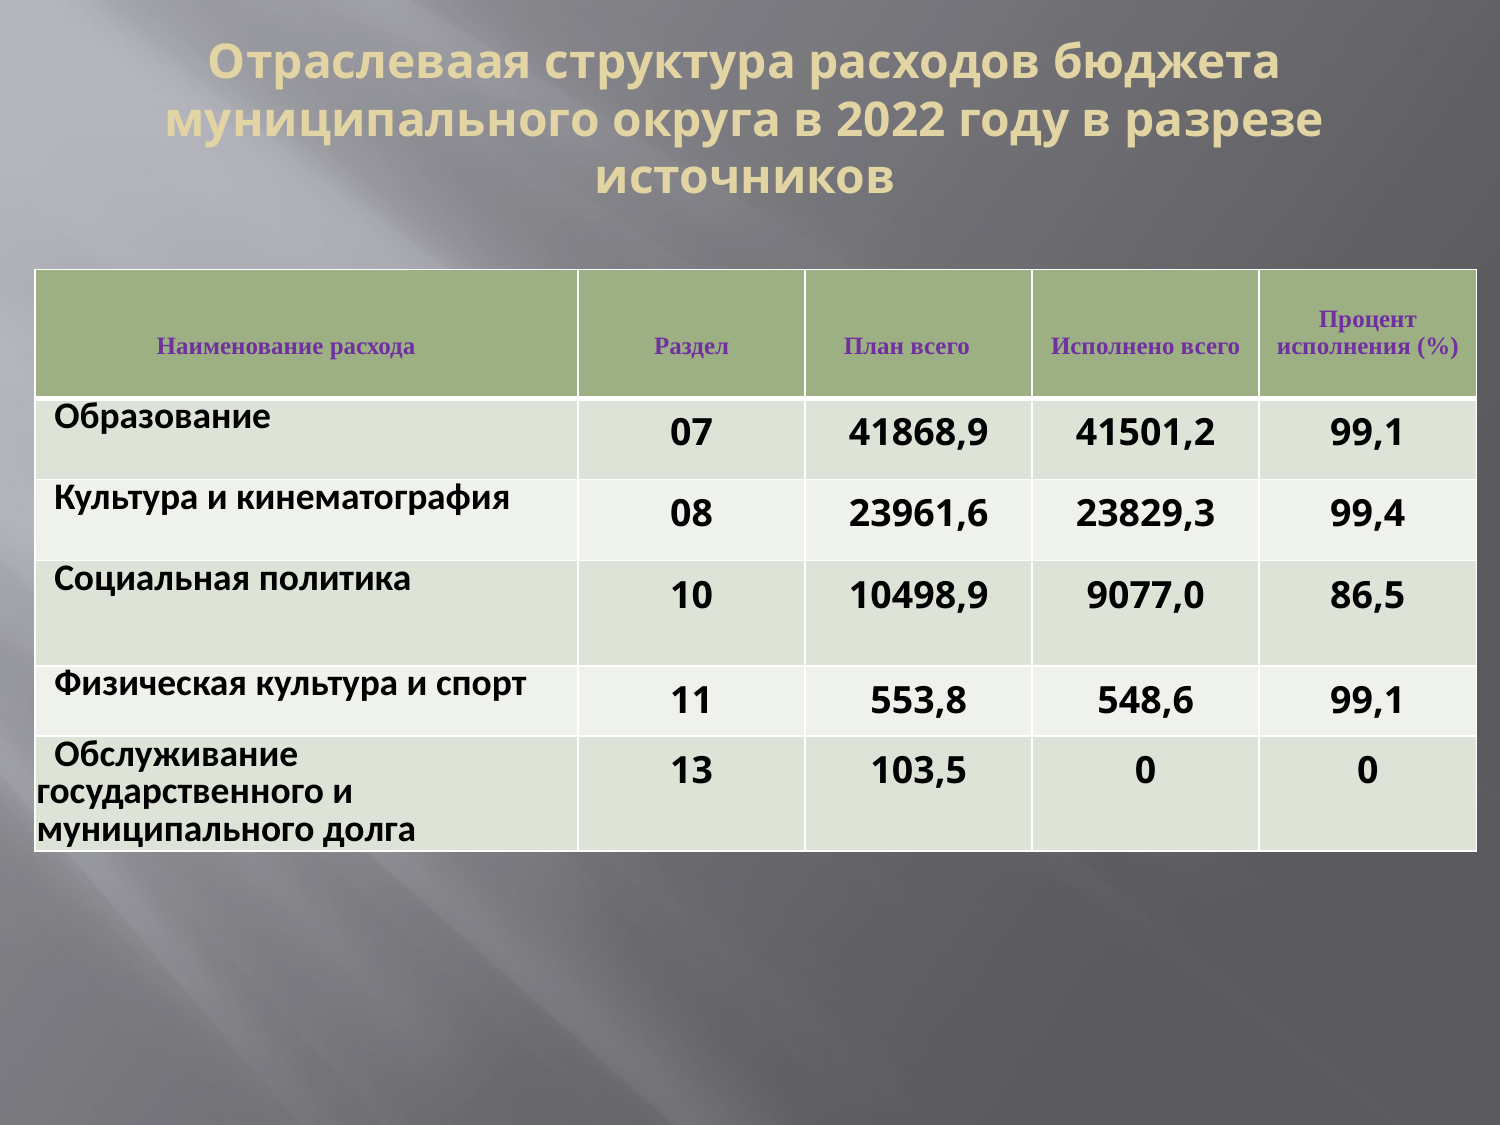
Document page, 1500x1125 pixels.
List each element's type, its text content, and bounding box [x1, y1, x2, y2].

table_header Исполнено всего [1033, 270, 1258, 396]
table_cell 0 [1260, 737, 1476, 850]
table_cell 23961,6 [806, 480, 1031, 560]
table_cell Образование [36, 401, 577, 479]
table_header Процент исполнения (%) [1260, 270, 1476, 396]
table_header Наименование расхода [36, 270, 577, 396]
table_header Раздел [579, 270, 804, 396]
table_cell 13 [579, 737, 804, 850]
table_cell 0 [1033, 737, 1258, 850]
table_cell 10498,9 [806, 561, 1031, 665]
table_cell 11 [579, 667, 804, 735]
table_cell 99,4 [1260, 480, 1476, 560]
table_cell 41868,9 [806, 401, 1031, 479]
table_cell Культура и кинематография [36, 480, 577, 560]
table_cell 86,5 [1260, 561, 1476, 665]
table_cell 9077,0 [1033, 561, 1258, 665]
table_header План всего [806, 270, 1031, 396]
table_cell 553,8 [806, 667, 1031, 735]
table_cell 08 [579, 480, 804, 560]
table_cell Обслуживание государственного и муниципального долга [36, 737, 577, 850]
table_cell 10 [579, 561, 804, 665]
table_cell 548,6 [1033, 667, 1258, 735]
table_cell 99,1 [1260, 667, 1476, 735]
table_cell 07 [579, 401, 804, 479]
table_cell Физическая культура и спорт [36, 667, 577, 735]
table_cell 41501,2 [1033, 401, 1258, 479]
table_cell 103,5 [806, 737, 1031, 850]
table_cell Социальная политика [36, 561, 577, 665]
table_cell 23829,3 [1033, 480, 1258, 560]
title Отраслеваая структура расходов бюджета муниципального округа в 2022 году в разрезе источников [70, 23, 1421, 211]
table_cell 99,1 [1260, 401, 1476, 479]
